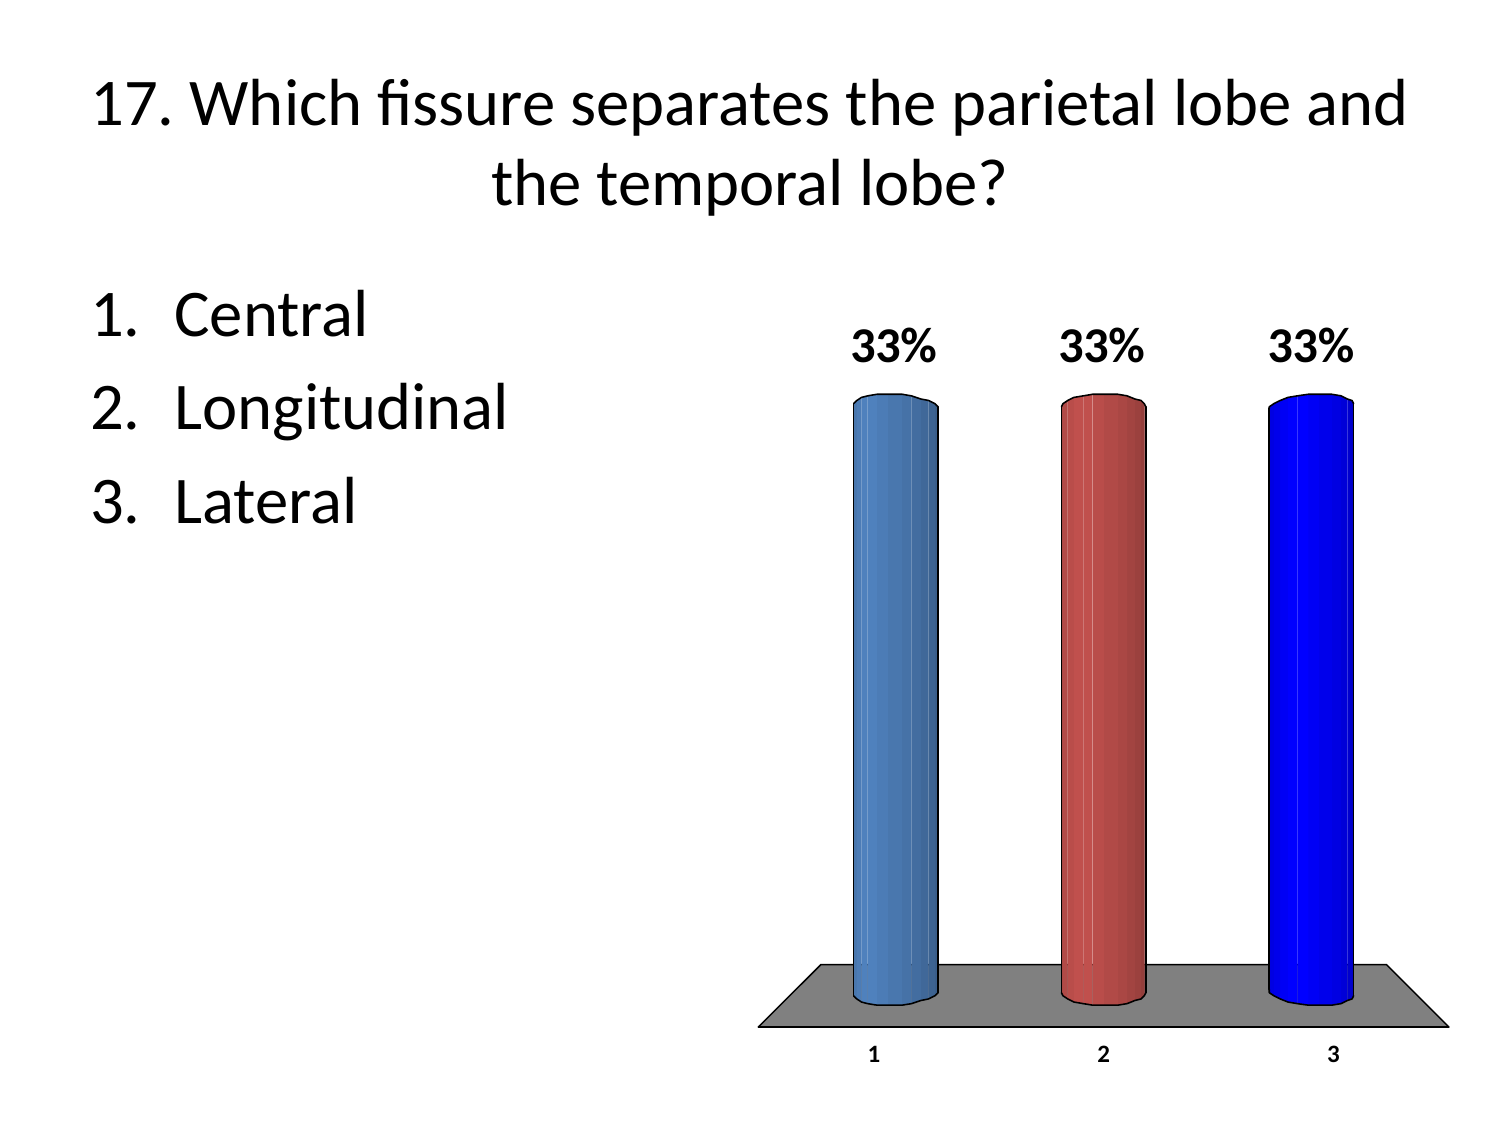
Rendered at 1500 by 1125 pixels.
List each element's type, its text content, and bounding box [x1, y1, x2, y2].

list Central Longitudinal Lateral [75, 262, 750, 1005]
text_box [739, 270, 1490, 1115]
title 17. Which fissure separates the parietal lobe and the temporal lobe? [75, 45, 1425, 233]
